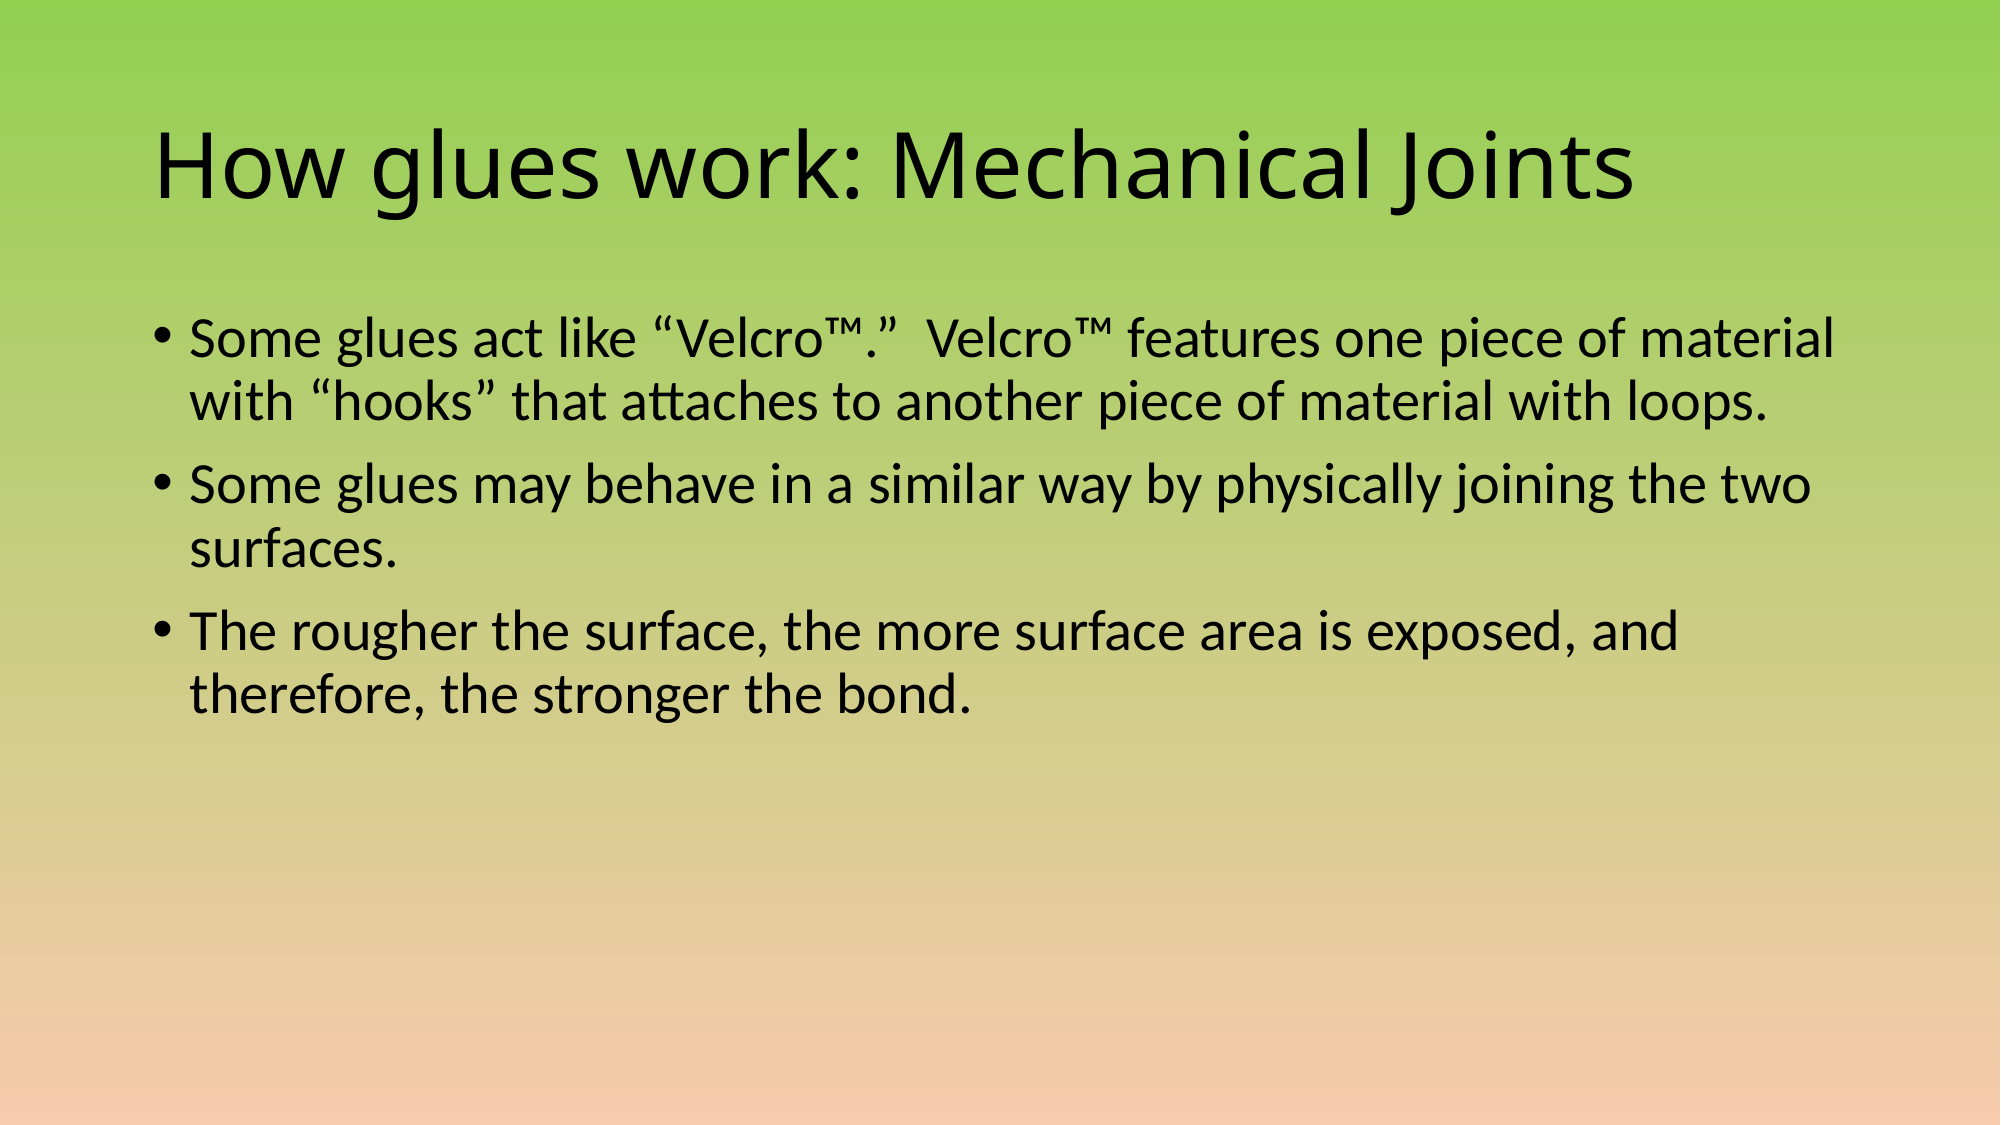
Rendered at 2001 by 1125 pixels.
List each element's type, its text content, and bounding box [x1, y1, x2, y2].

title How glues work: Mechanical Joints [137, 59, 1863, 278]
list Some glues act like “Velcro™.” Velcro™ features one piece of material with “hooks” that attaches to another piece of material with loops. Some glues may behave in a similar way by physically joining the two surfaces. The rougher the surface, the more surface area is exposed, and therefore, the stronger the bond. [137, 299, 1863, 1014]
